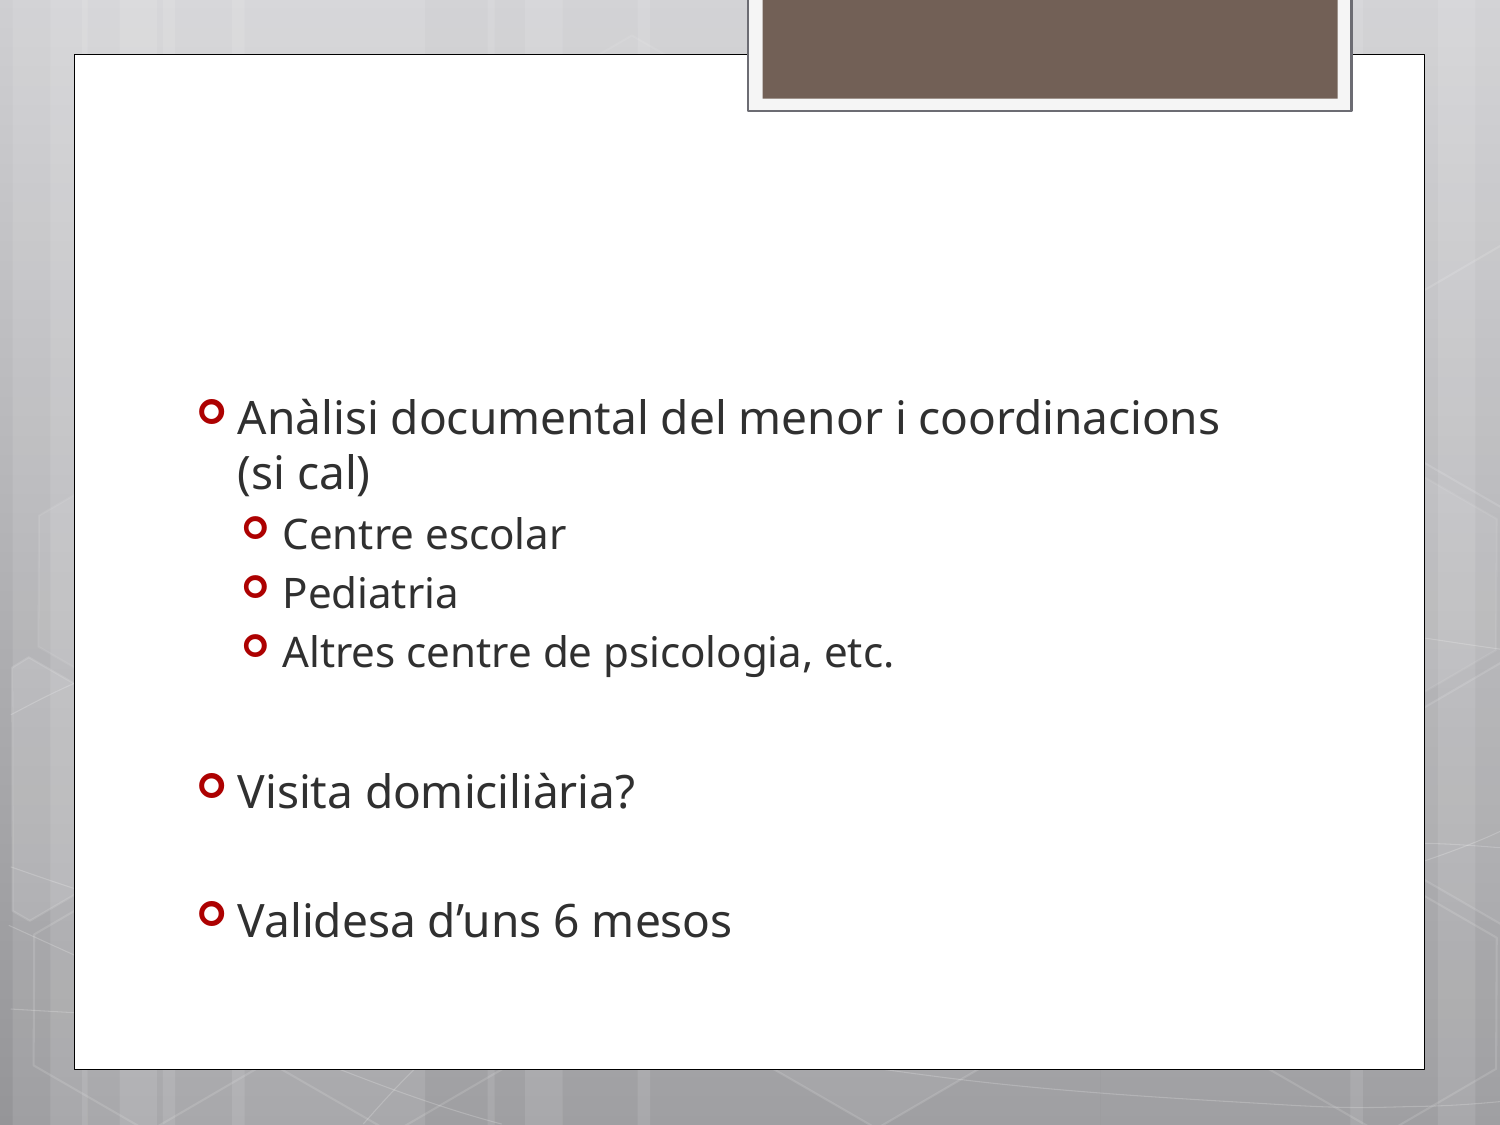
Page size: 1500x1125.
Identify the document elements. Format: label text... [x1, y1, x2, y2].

list Anàlisi documental del menor i coordinacions (si cal) Centre escolar Pediatria Altres centre de psicologia, etc. Visita domiciliària? Validesa d’uns 6 mesos [171, 381, 1283, 957]
